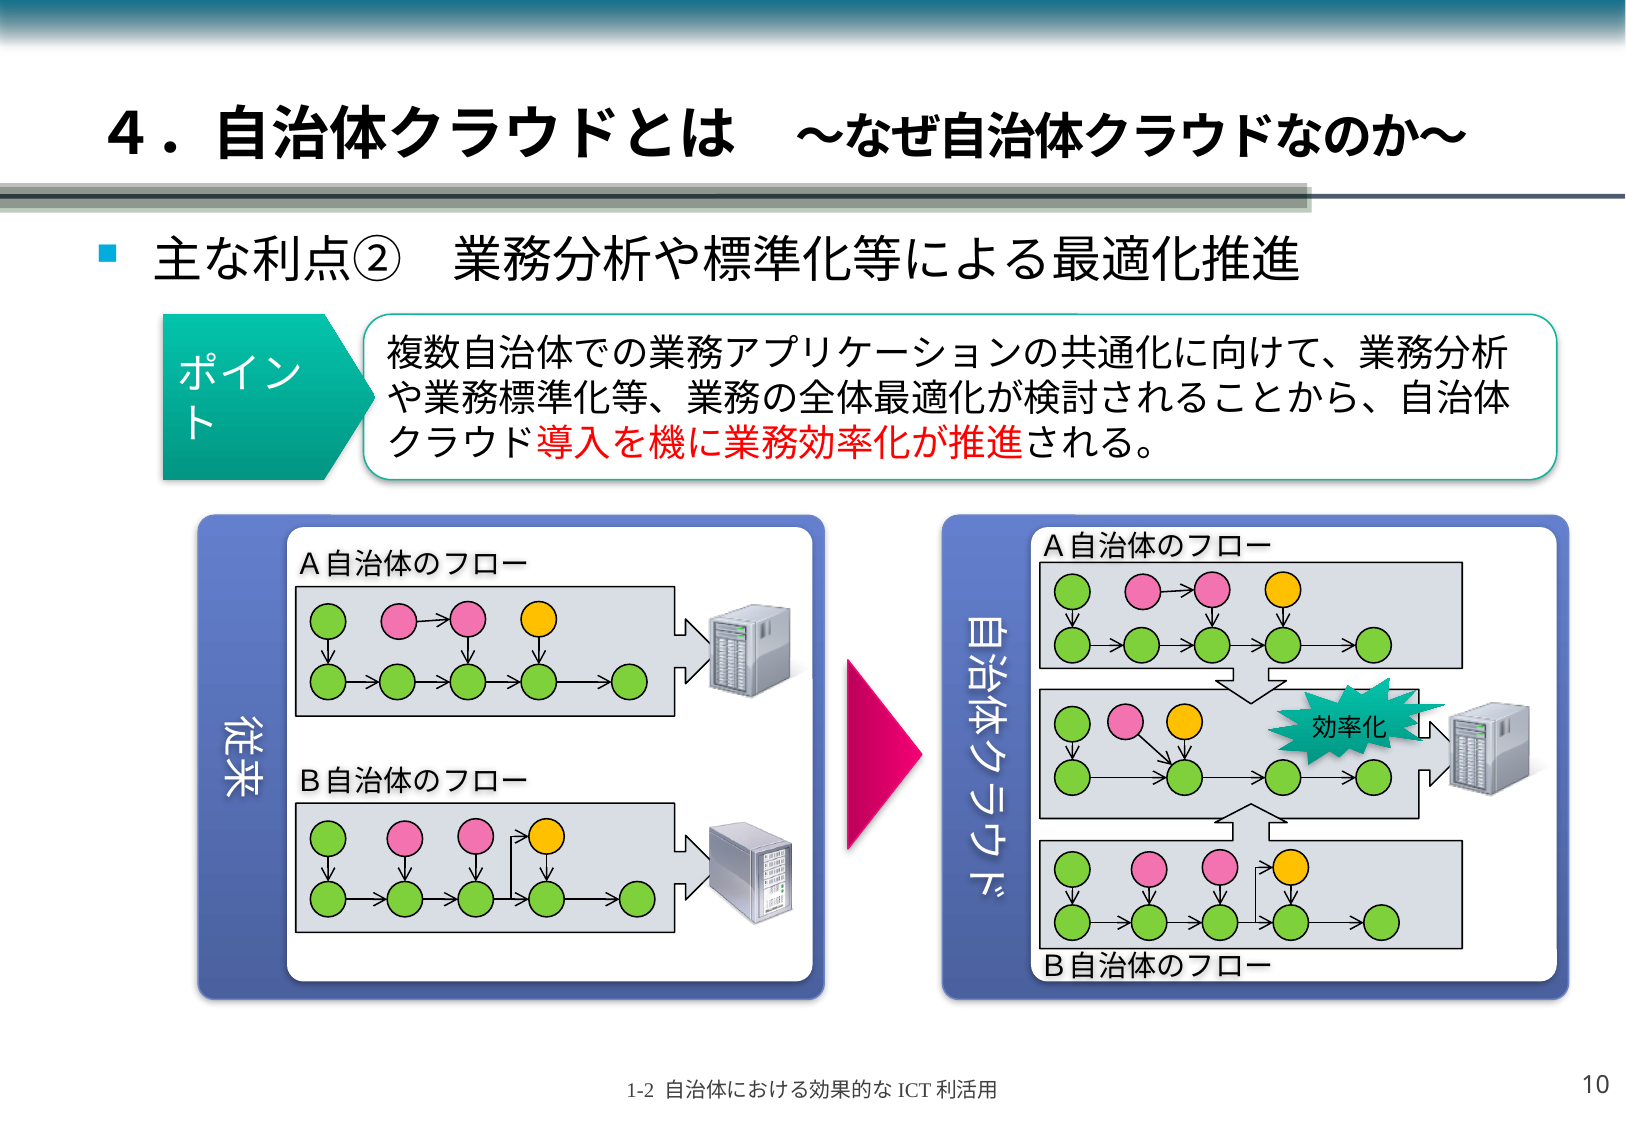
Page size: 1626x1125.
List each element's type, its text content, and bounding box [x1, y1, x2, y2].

text_box [611, 664, 648, 700]
text_box [1131, 905, 1167, 938]
text_box [941, 516, 950, 997]
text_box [1237, 867, 1274, 923]
text_box [1107, 704, 1144, 740]
text_box 自治体クラウド [953, 515, 1026, 1000]
text_box [1265, 759, 1301, 796]
text_box [387, 821, 423, 857]
text_box [1125, 577, 1161, 610]
text_box [1355, 759, 1392, 796]
list 主な利点② 業務分析や標準化等による最適化推進 [80, 219, 1544, 315]
text_box [1131, 851, 1167, 888]
text_box Ｂ自治体のフロー [1039, 940, 1294, 989]
text_box [310, 603, 346, 640]
text_box [1356, 627, 1392, 663]
text_box ポイント [162, 314, 376, 480]
text_box [1194, 628, 1230, 663]
text_box [521, 601, 557, 637]
text_box [450, 664, 486, 700]
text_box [1137, 734, 1173, 766]
text_box 複数自治体での業務アプリケーションの共通化に向けて、業務分析や業務標準化等、業務の全体最適化が検討されることから、自治体クラウド導入を機に業務効率化が推進される。 [362, 313, 1558, 481]
text_box [1039, 562, 1463, 704]
text_box [458, 882, 492, 917]
text_box [1030, 533, 1233, 976]
footer 1-2 自治体における効果的なICT利活用 [492, 1068, 1133, 1110]
text_box [295, 803, 689, 933]
picture [694, 820, 799, 925]
text_box 従来 [209, 515, 282, 1000]
text_box [530, 881, 565, 917]
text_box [416, 618, 451, 622]
text_box [1269, 526, 1558, 702]
text_box [1167, 760, 1203, 796]
text_box [1273, 849, 1309, 886]
text_box [1363, 904, 1400, 941]
text_box [387, 882, 423, 917]
text_box [287, 526, 814, 983]
text_box Ｂ自治体のフロー [295, 755, 550, 805]
text_box Ａ自治体のフロー [1039, 520, 1294, 569]
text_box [493, 836, 530, 900]
text_box [1270, 771, 1558, 983]
text_box [1265, 628, 1301, 663]
text_box [847, 659, 923, 850]
picture [694, 601, 822, 701]
text_box [310, 664, 346, 700]
text_box [283, 514, 825, 603]
text_box [619, 881, 655, 917]
text_box [1039, 689, 1429, 819]
text_box [310, 881, 346, 917]
text_box [1054, 577, 1091, 610]
text_box [310, 821, 346, 857]
text_box [1054, 905, 1090, 938]
text_box [1166, 704, 1203, 740]
text_box [1194, 577, 1230, 608]
text_box 効率化 [1267, 677, 1429, 766]
slide_number 9 [1456, 1034, 1625, 1111]
text_box [1202, 905, 1236, 938]
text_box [1160, 589, 1195, 593]
text_box [1265, 576, 1301, 608]
text_box Ａ自治体のフロー [295, 538, 550, 587]
text_box [521, 664, 557, 700]
text_box [379, 664, 415, 700]
text_box [458, 818, 494, 855]
text_box [1054, 706, 1091, 742]
text_box [1054, 851, 1091, 888]
text_box [1054, 628, 1090, 663]
text_box [1054, 760, 1090, 796]
text_box [1274, 905, 1309, 940]
text_box [1124, 627, 1160, 663]
text_box [1419, 719, 1429, 737]
text_box ４．自治体クラウドとは ～なぜ自治体クラウドなのか～ [81, 66, 1625, 197]
text_box [287, 706, 825, 1001]
text_box [1202, 849, 1238, 885]
text_box [450, 601, 486, 637]
text_box [197, 516, 206, 997]
text_box [1039, 803, 1463, 949]
text_box [381, 603, 417, 640]
text_box [295, 586, 689, 717]
text_box [1026, 514, 1570, 1001]
picture [1434, 699, 1561, 799]
text_box [529, 818, 565, 855]
